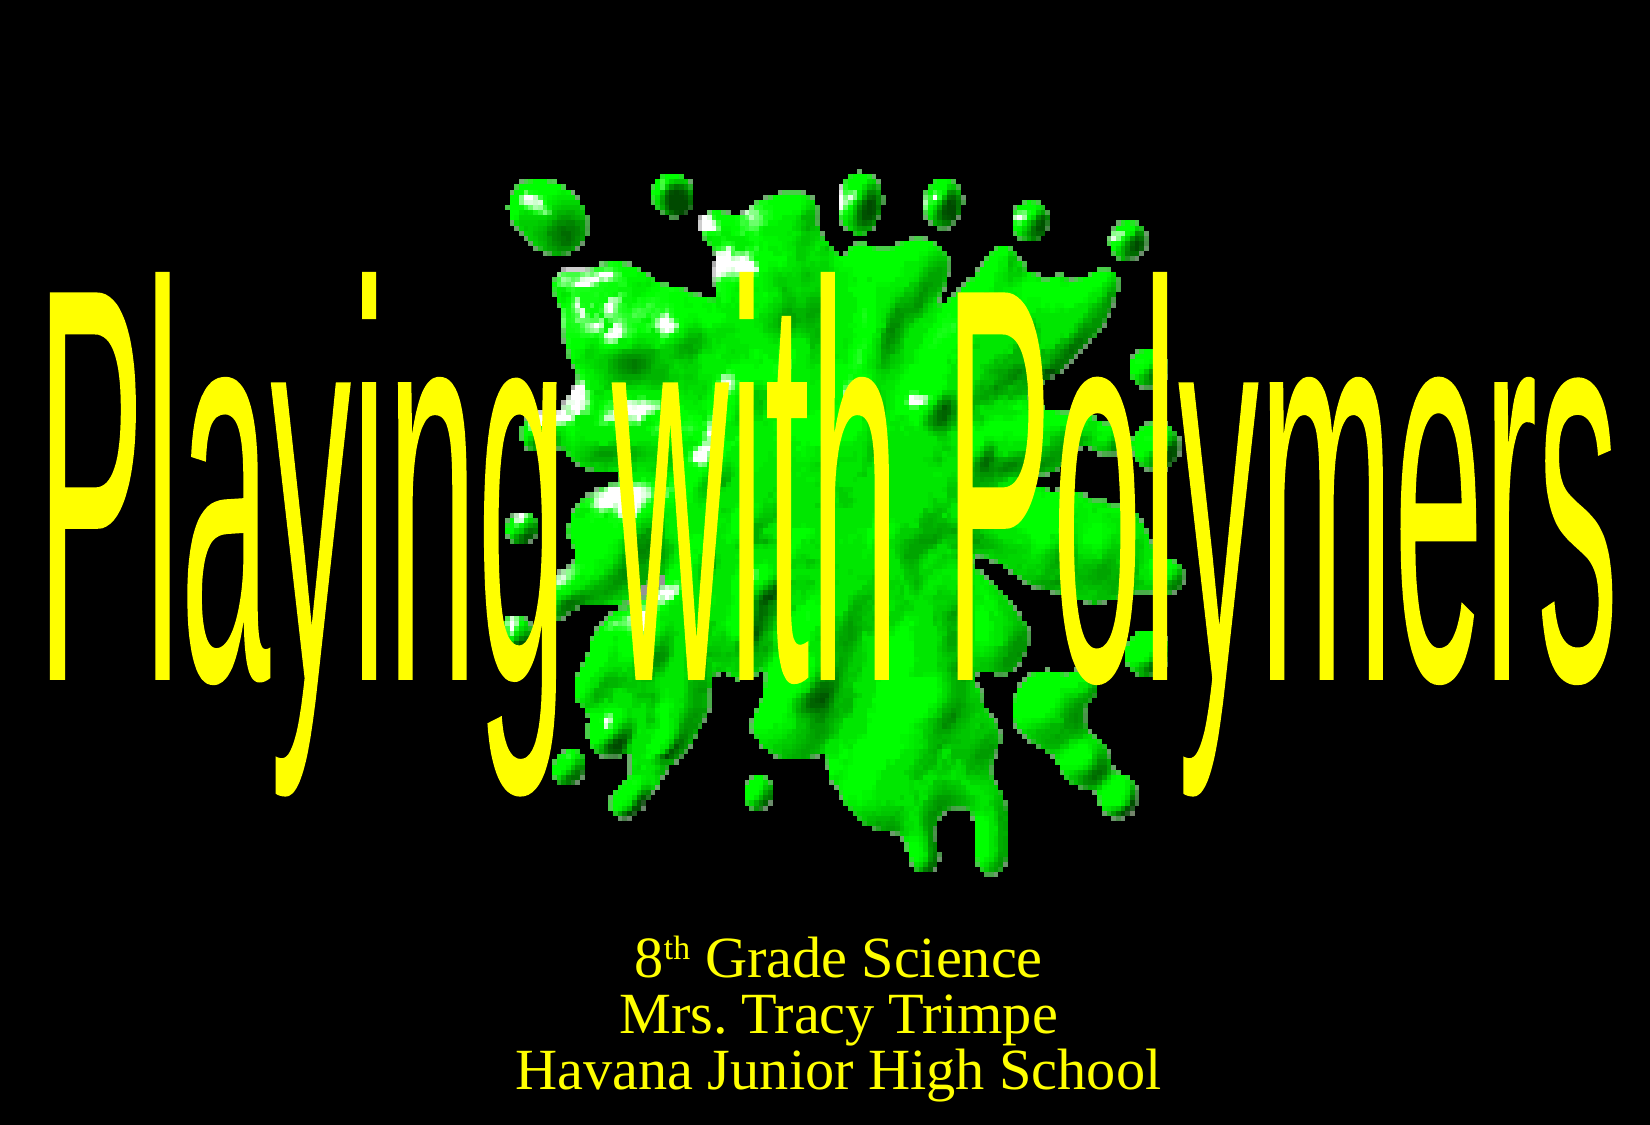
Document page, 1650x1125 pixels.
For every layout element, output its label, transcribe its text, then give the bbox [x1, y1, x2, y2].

subtitle 8th Grade Science Mrs. Tracy Trimpe Havana Junior High School [260, 924, 1417, 1125]
picture [354, 149, 1295, 919]
